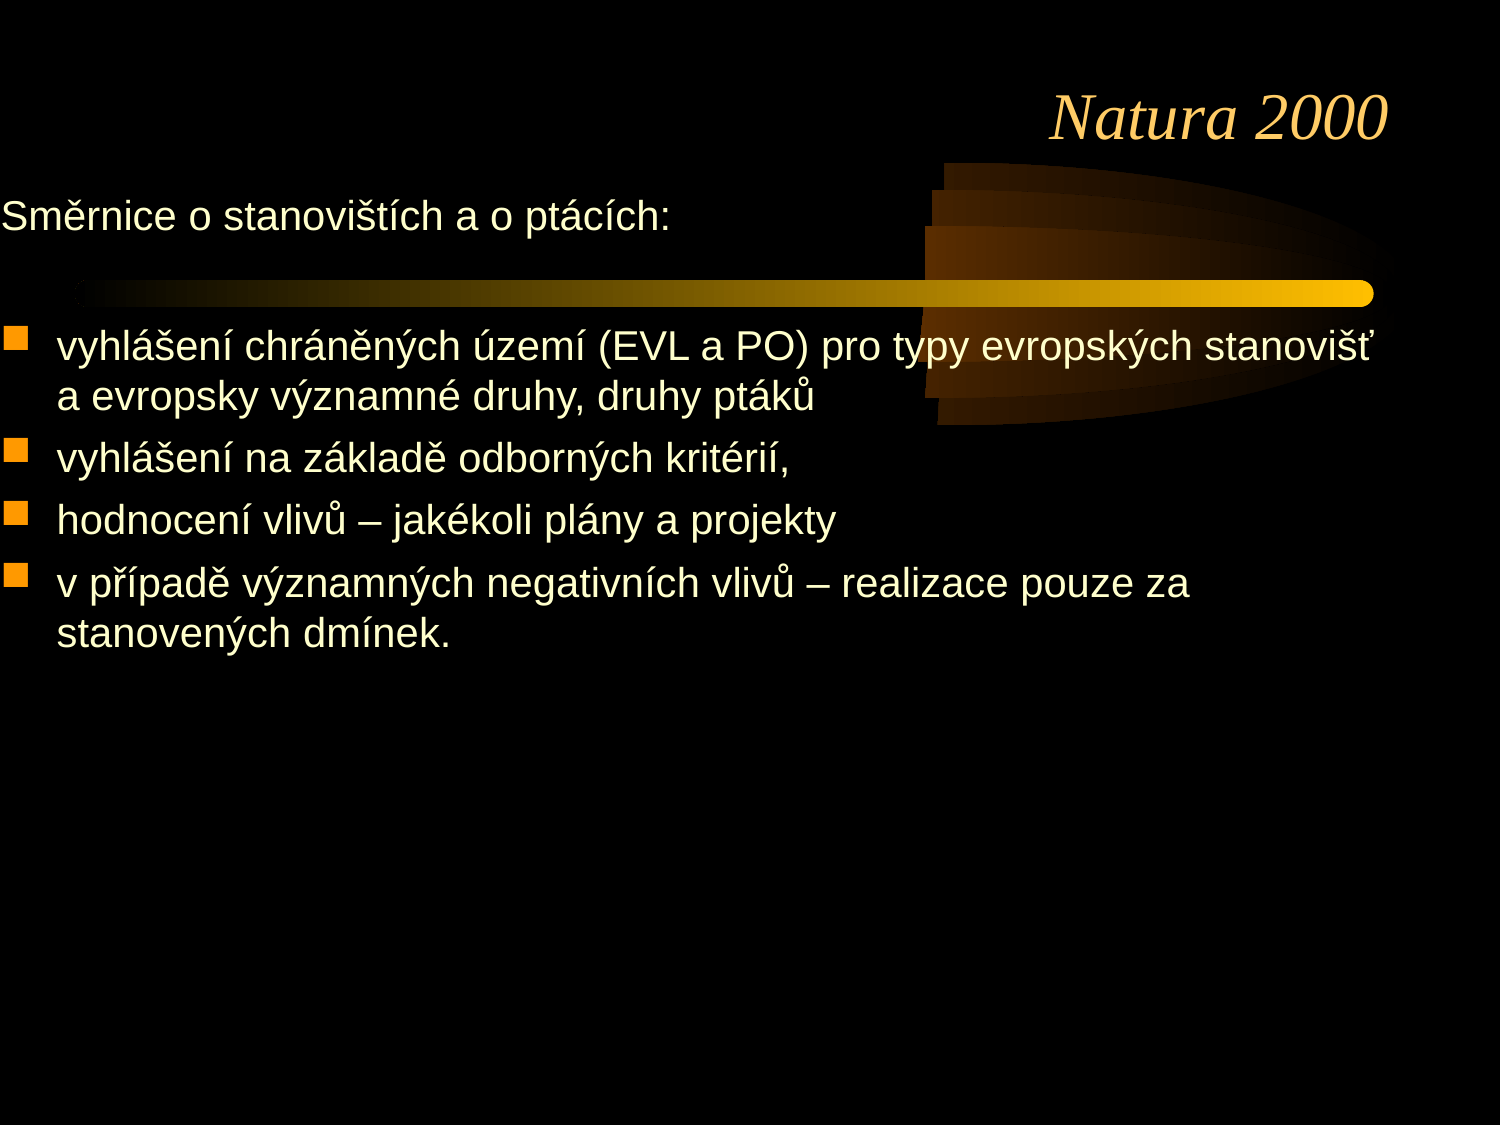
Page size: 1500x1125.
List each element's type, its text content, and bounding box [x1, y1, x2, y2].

title Natura 2000 [110, 72, 1390, 161]
list Směrnice o stanovištích a o ptácích: vyhlášení chráněných území (EVL a PO) pro typy evropských stanovišť a evropsky významné druhy, druhy ptáků vyhlášení na základě odborných kritérií, hodnocení vlivů – jakékoli plány a projekty v případě významných negativních vlivů – realizace pouze za stanovených dmínek. [0, 184, 1390, 1010]
